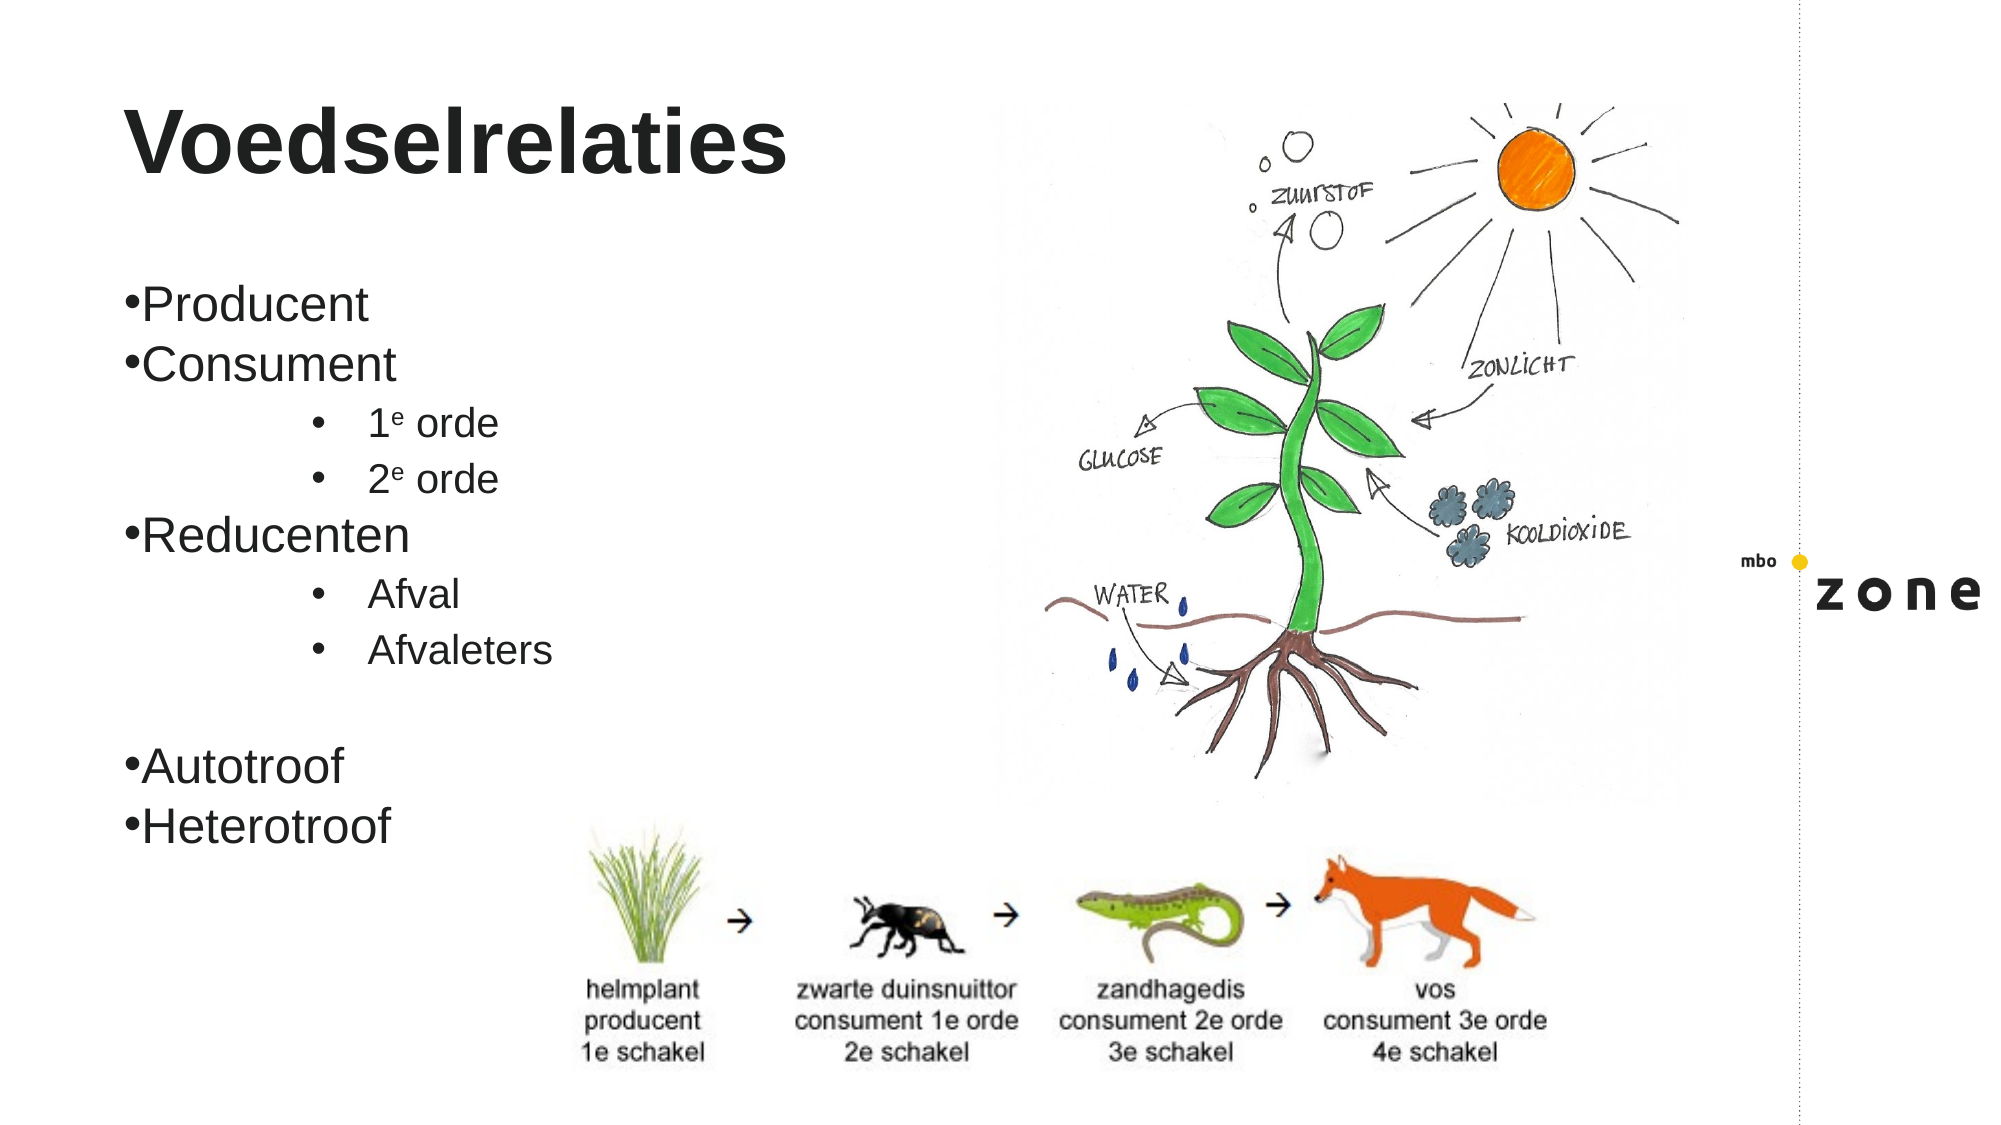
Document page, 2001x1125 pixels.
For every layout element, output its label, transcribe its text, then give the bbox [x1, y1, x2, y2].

title Voedselrelaties [124, 94, 1607, 271]
picture [572, 815, 1553, 1076]
list Producent Consument 1e orde 2e orde Reducenten Afval Afvaleters Autotroof Heterotroof [124, 271, 1418, 986]
picture [989, 0, 2001, 1125]
